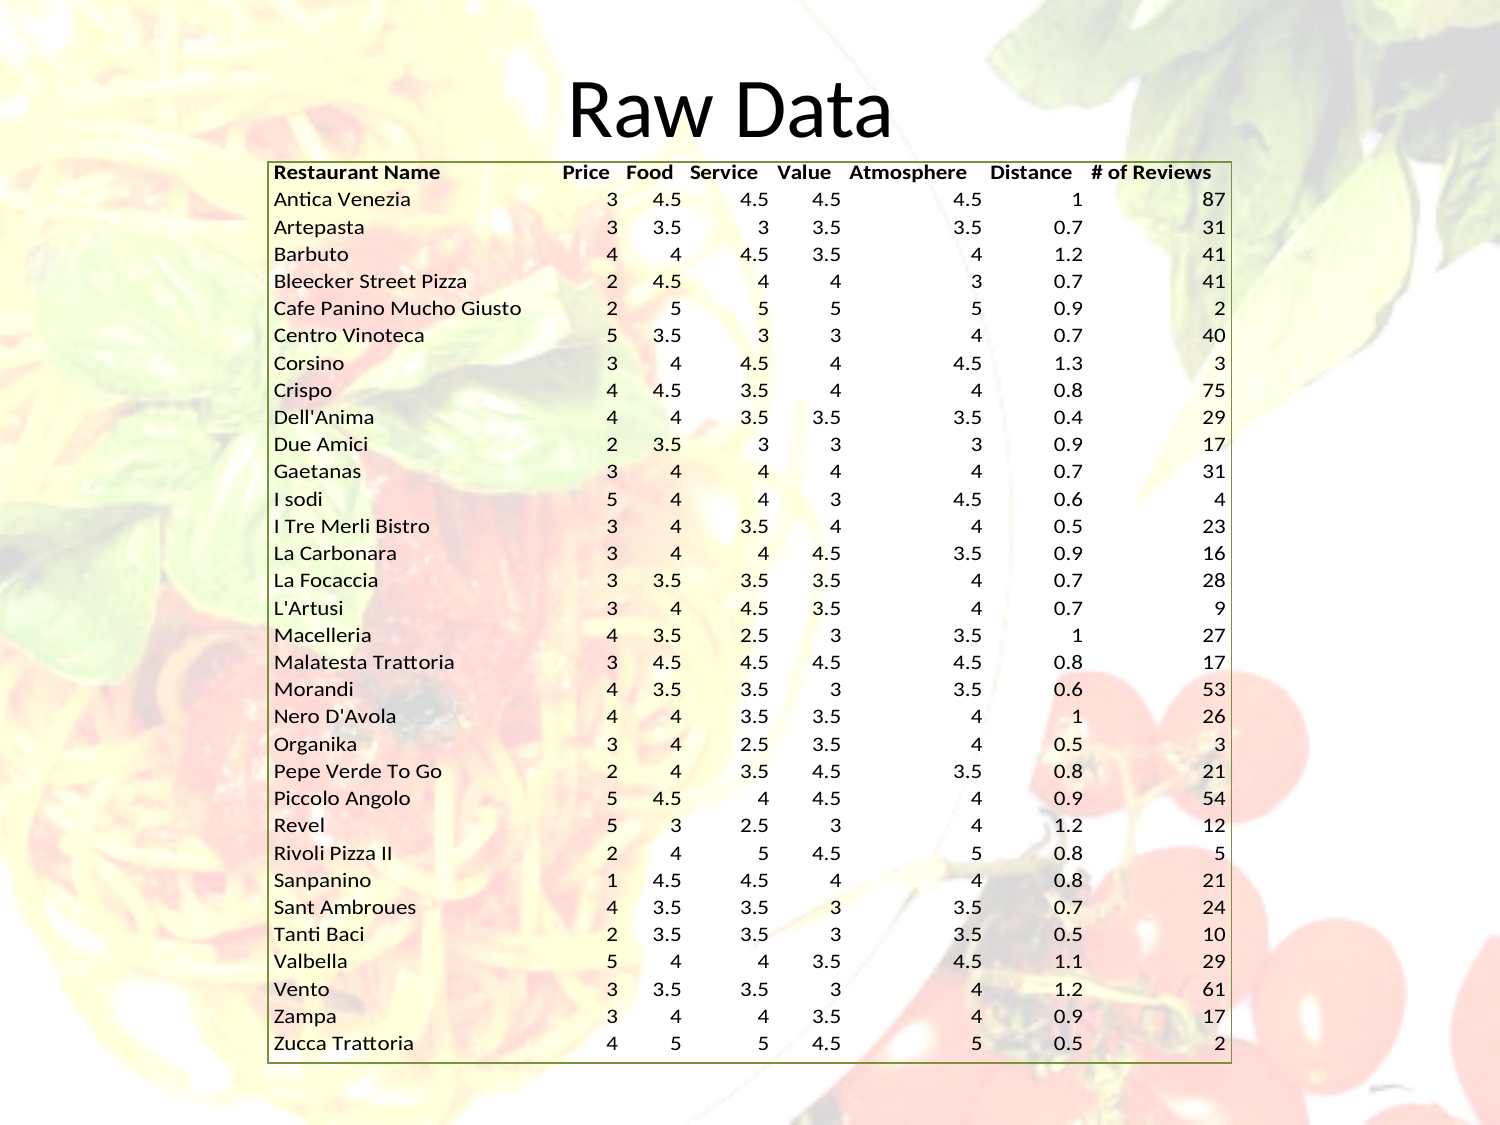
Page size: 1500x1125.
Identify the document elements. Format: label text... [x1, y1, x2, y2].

title Raw Data [75, 45, 1388, 163]
picture [268, 162, 1232, 1063]
